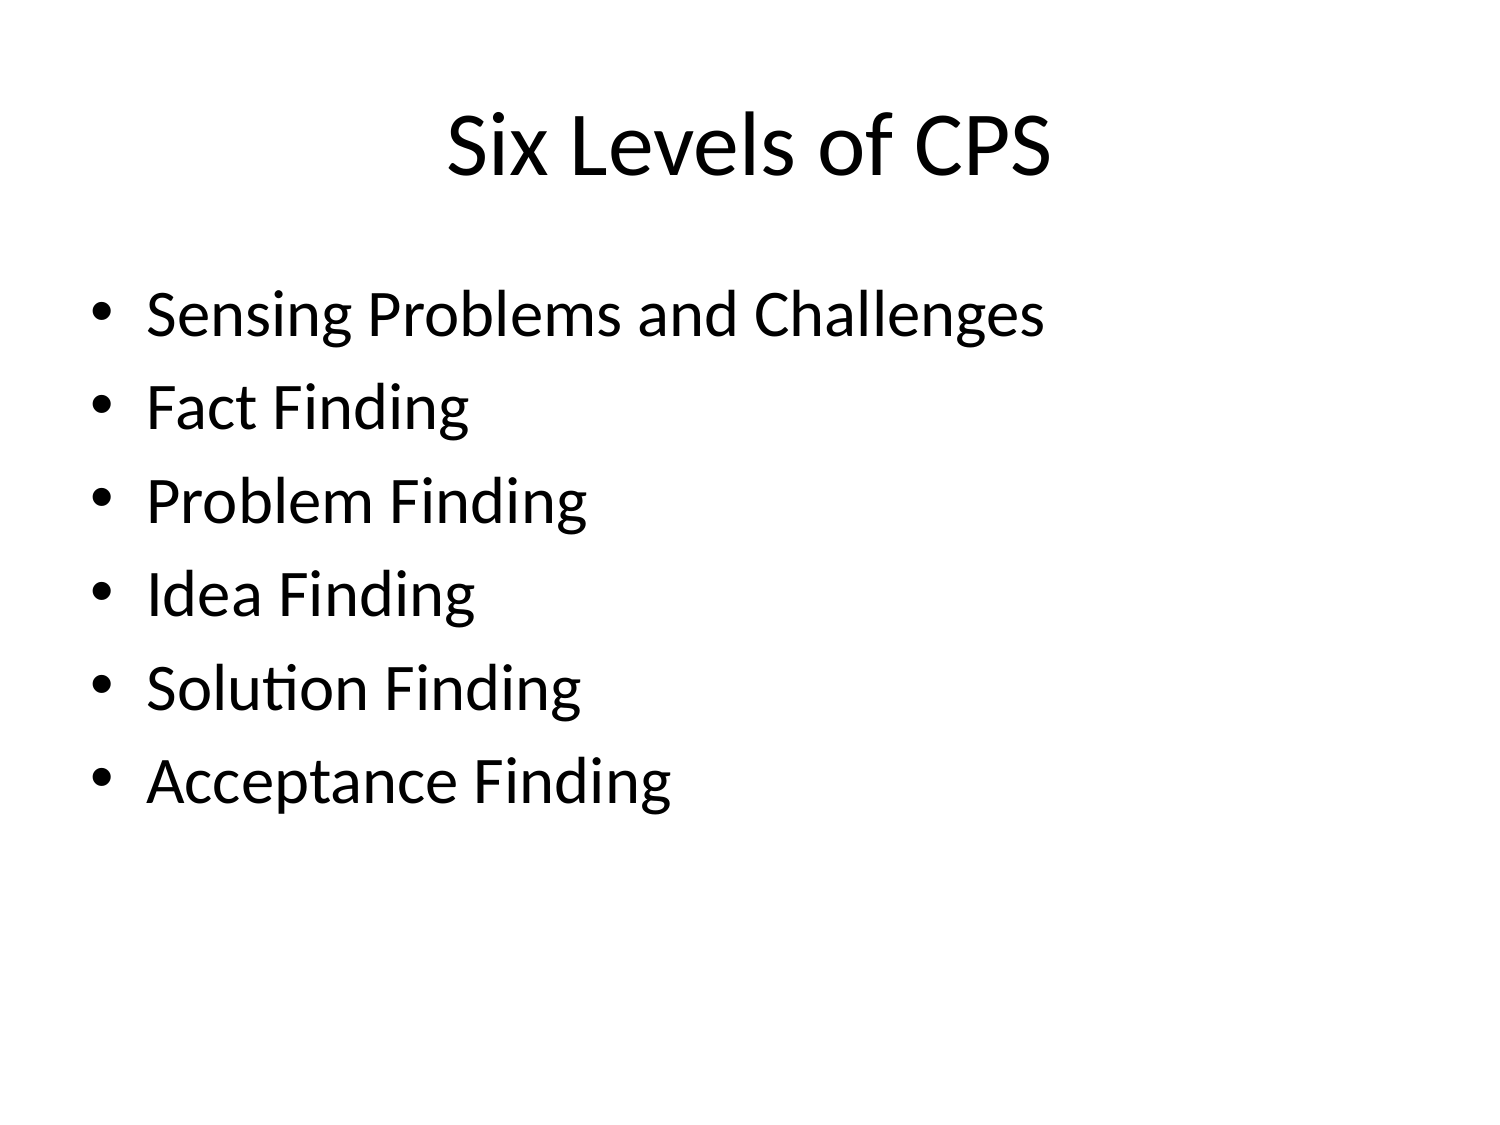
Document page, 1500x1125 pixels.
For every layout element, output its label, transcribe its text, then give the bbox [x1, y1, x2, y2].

title Six Levels of CPS [75, 45, 1425, 233]
list Sensing Problems and Challenges Fact Finding Problem Finding Idea Finding Solution Finding Acceptance Finding [75, 262, 1425, 1005]
